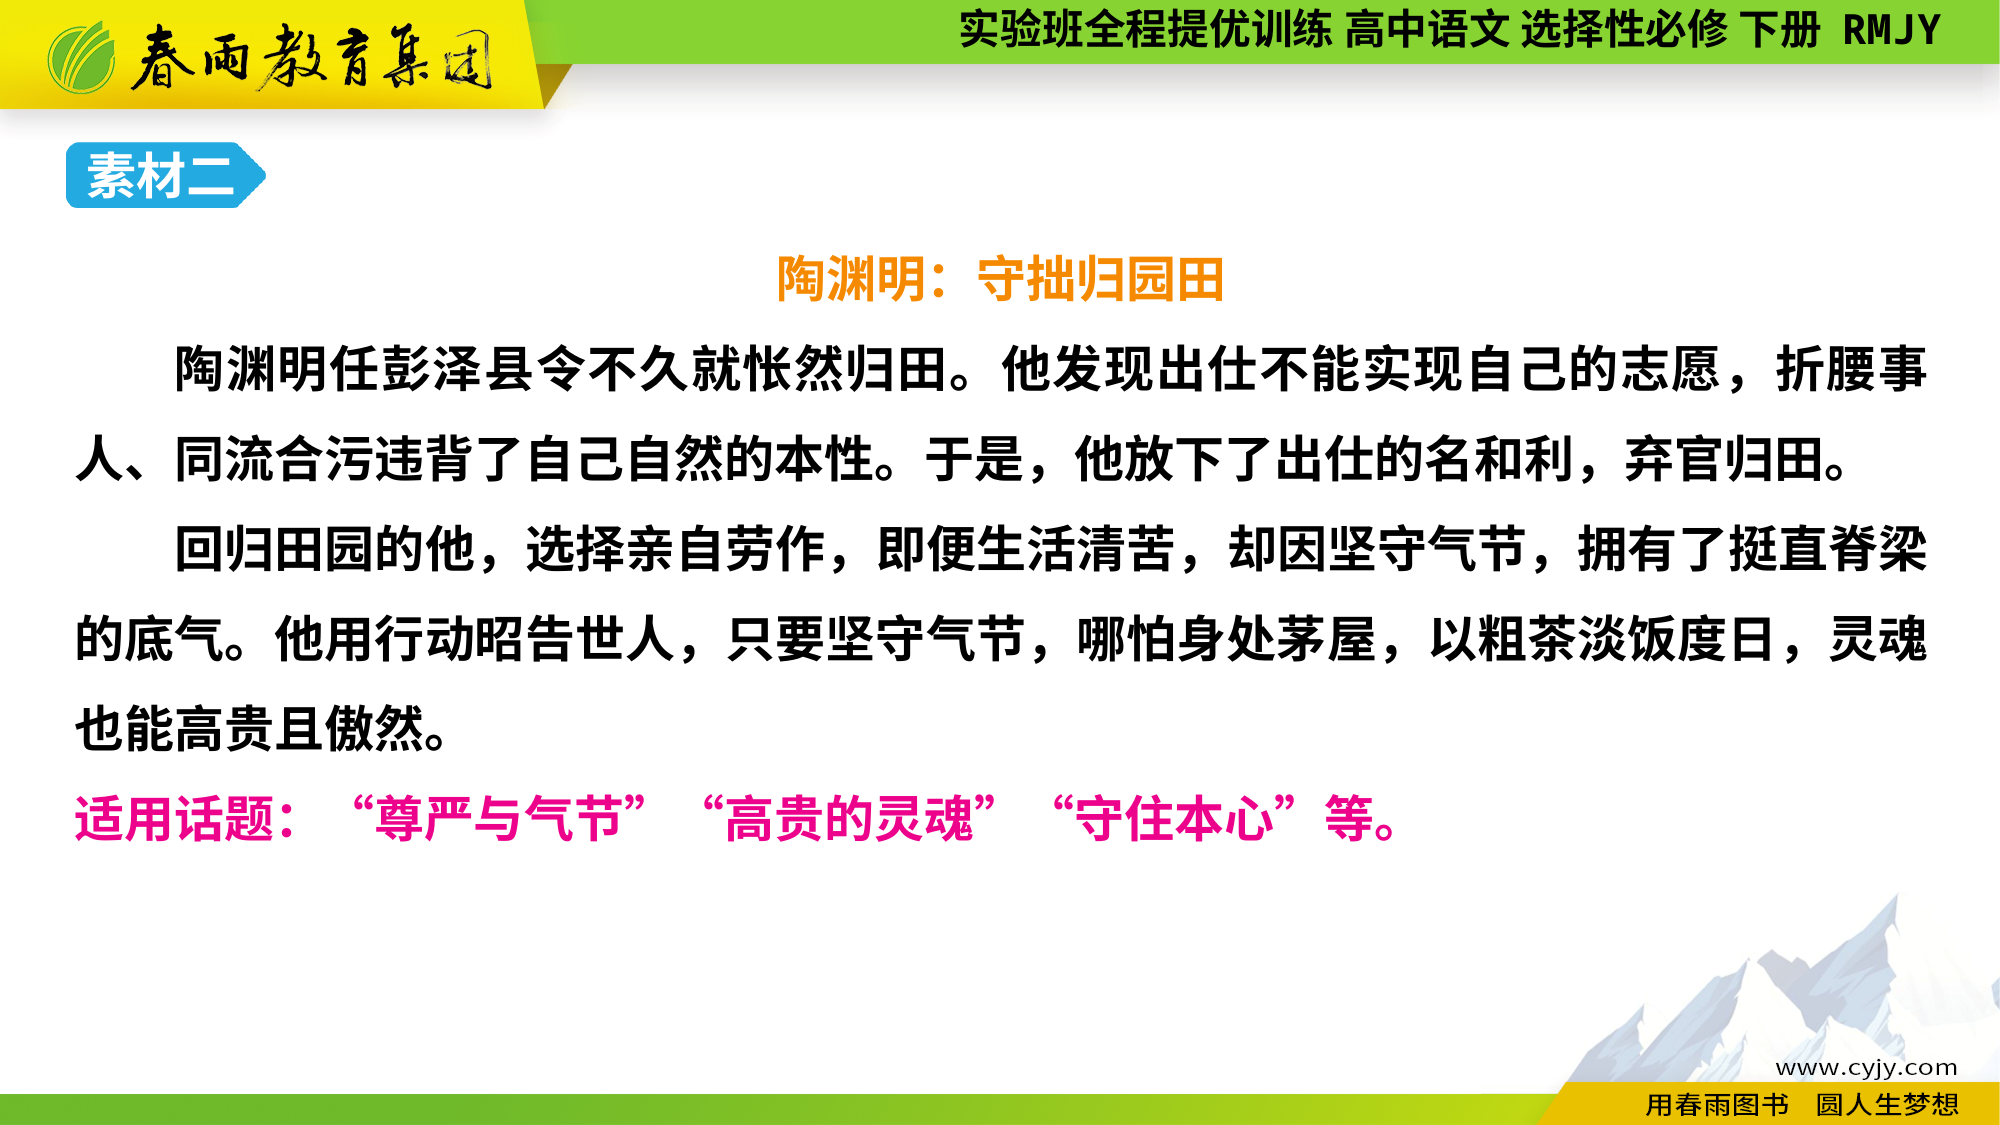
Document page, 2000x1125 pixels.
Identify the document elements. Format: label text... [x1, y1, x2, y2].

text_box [66, 136, 266, 214]
list 陶渊明：守拙归园田 陶渊明任彭泽县令不久就怅然归田。他发现出仕不能实现自己的志愿，折腰事人、同流合污违背了自己自然的本性。于是，他放下了出仕的名和利，弃官归田。 回归田园的他，选择亲自劳作，即便生活清苦，却因坚守气节，拥有了挺直脊梁的底气。他用行动昭告世人，只要坚守气节，哪怕身处茅屋，以粗茶淡饭度日，灵魂也能高贵且傲然。 适用话题：“尊严与气节”“高贵的灵魂”“守住本心”等。 [59, 209, 1944, 862]
picture [0, 0, 2000, 1125]
